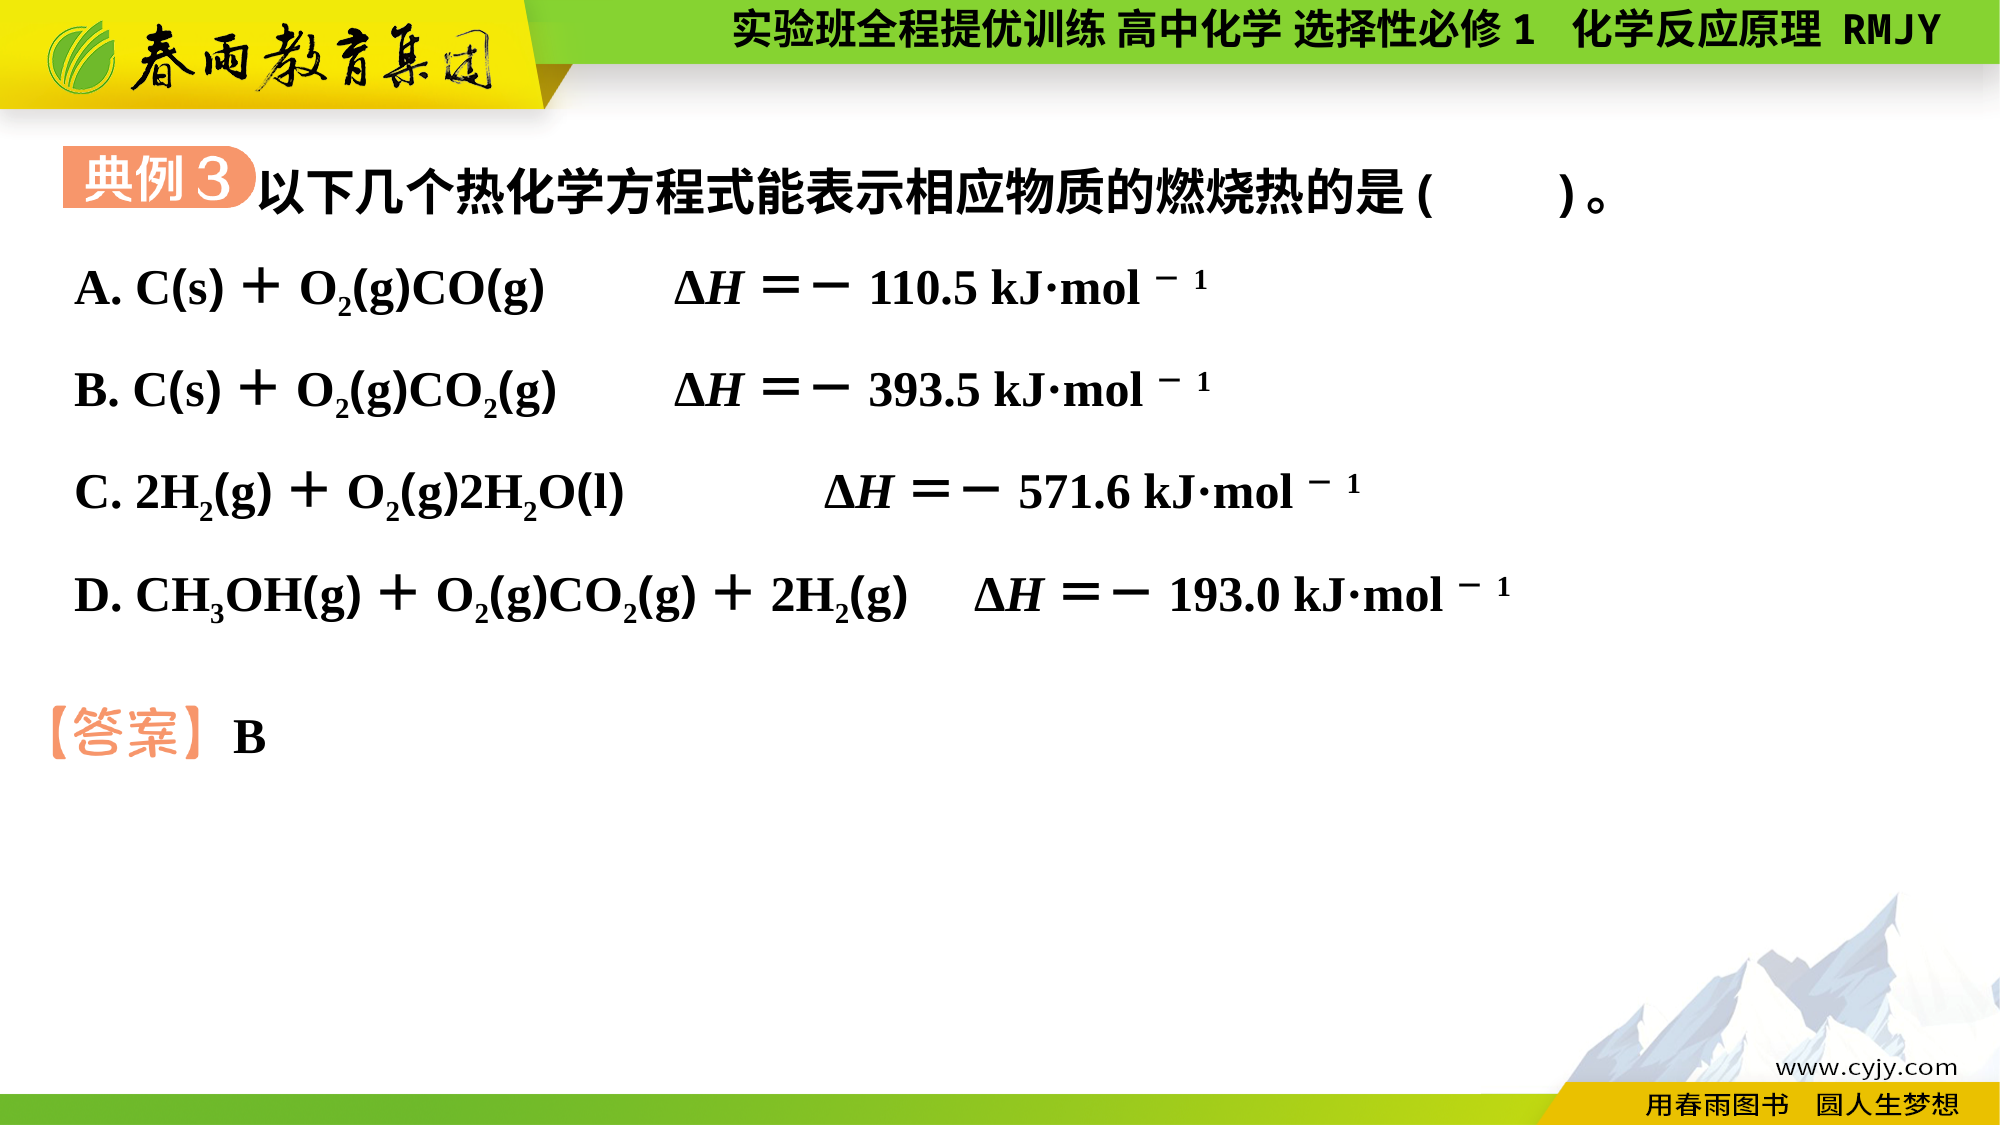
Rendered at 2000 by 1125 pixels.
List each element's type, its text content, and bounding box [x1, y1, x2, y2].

text_box B [218, 696, 293, 772]
picture [0, 0, 2000, 1125]
